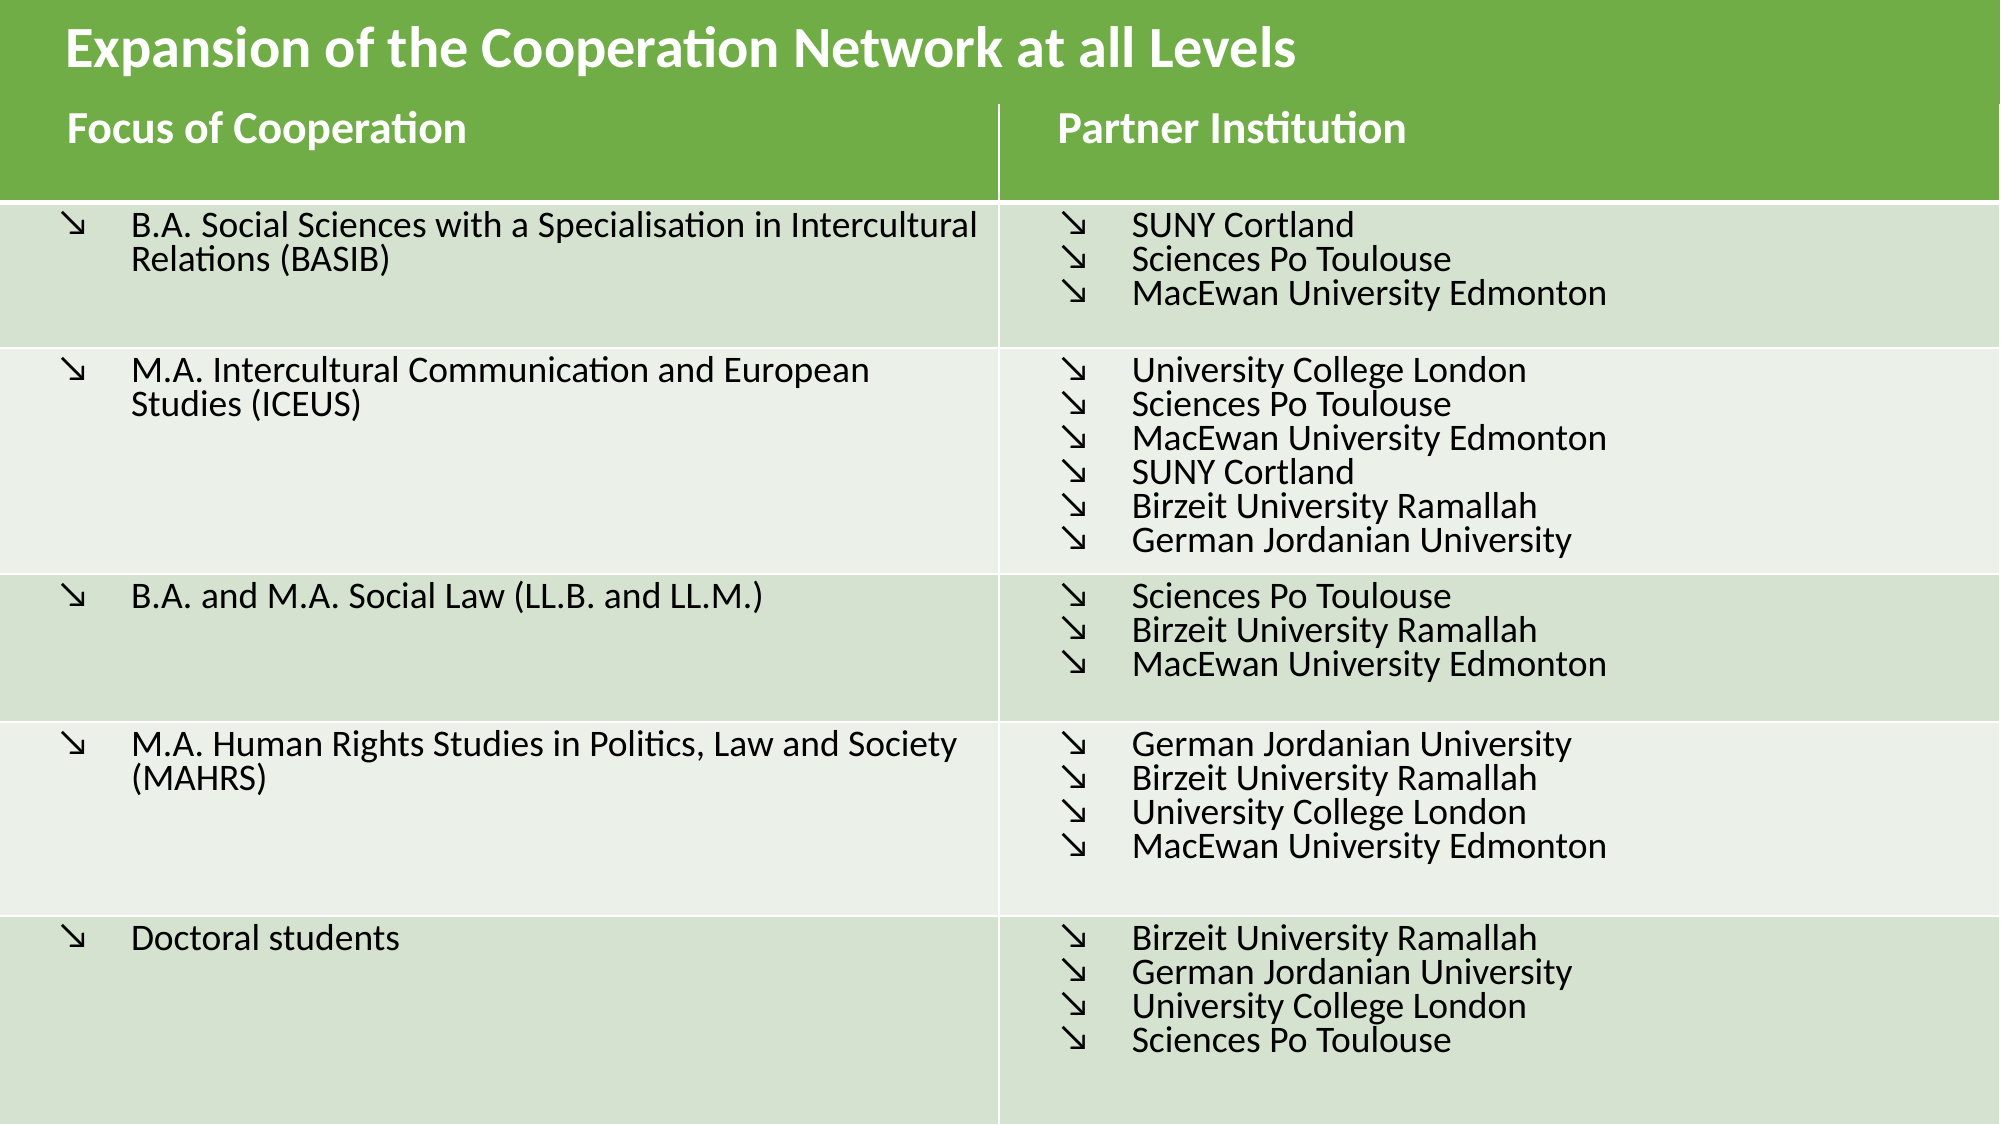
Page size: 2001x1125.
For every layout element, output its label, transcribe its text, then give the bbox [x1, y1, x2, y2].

table_cell German Jordanian University Birzeit University Ramallah University College London MacEwan University Edmonton [1000, 723, 1999, 915]
table_cell B.A. Social Sciences with a Specialisation in Intercultural Relations (BASIB) [0, 205, 998, 347]
table_header Partner Institution [1000, 104, 1999, 200]
picture [1283, 1019, 1608, 1101]
table_cell M.A. Human Rights Studies in Politics, Law and Society (MAHRS) [0, 723, 998, 915]
table_cell B.A. and M.A. Social Law (LL.B. and LL.M.) [0, 575, 998, 721]
table_header Focus of Cooperation [0, 104, 998, 200]
table_cell M.A. Intercultural Communication and European Studies (ICEUS) [0, 349, 998, 573]
table_cell Doctoral students [0, 917, 998, 1124]
title Expansion of the Cooperation Network at all Levels [0, 0, 2000, 104]
table_cell Sciences Po Toulouse Birzeit University Ramallah MacEwan University Edmonton [1000, 575, 1999, 721]
table_cell SUNY Cortland Sciences Po Toulouse MacEwan University Edmonton [1000, 205, 1999, 347]
table_cell Birzeit University Ramallah German Jordanian University University College London Sciences Po Toulouse [1000, 917, 1999, 1124]
table_cell University College London Sciences Po Toulouse MacEwan University Edmonton SUNY Cortland Birzeit University Ramallah German Jordanian University [1000, 349, 1999, 573]
